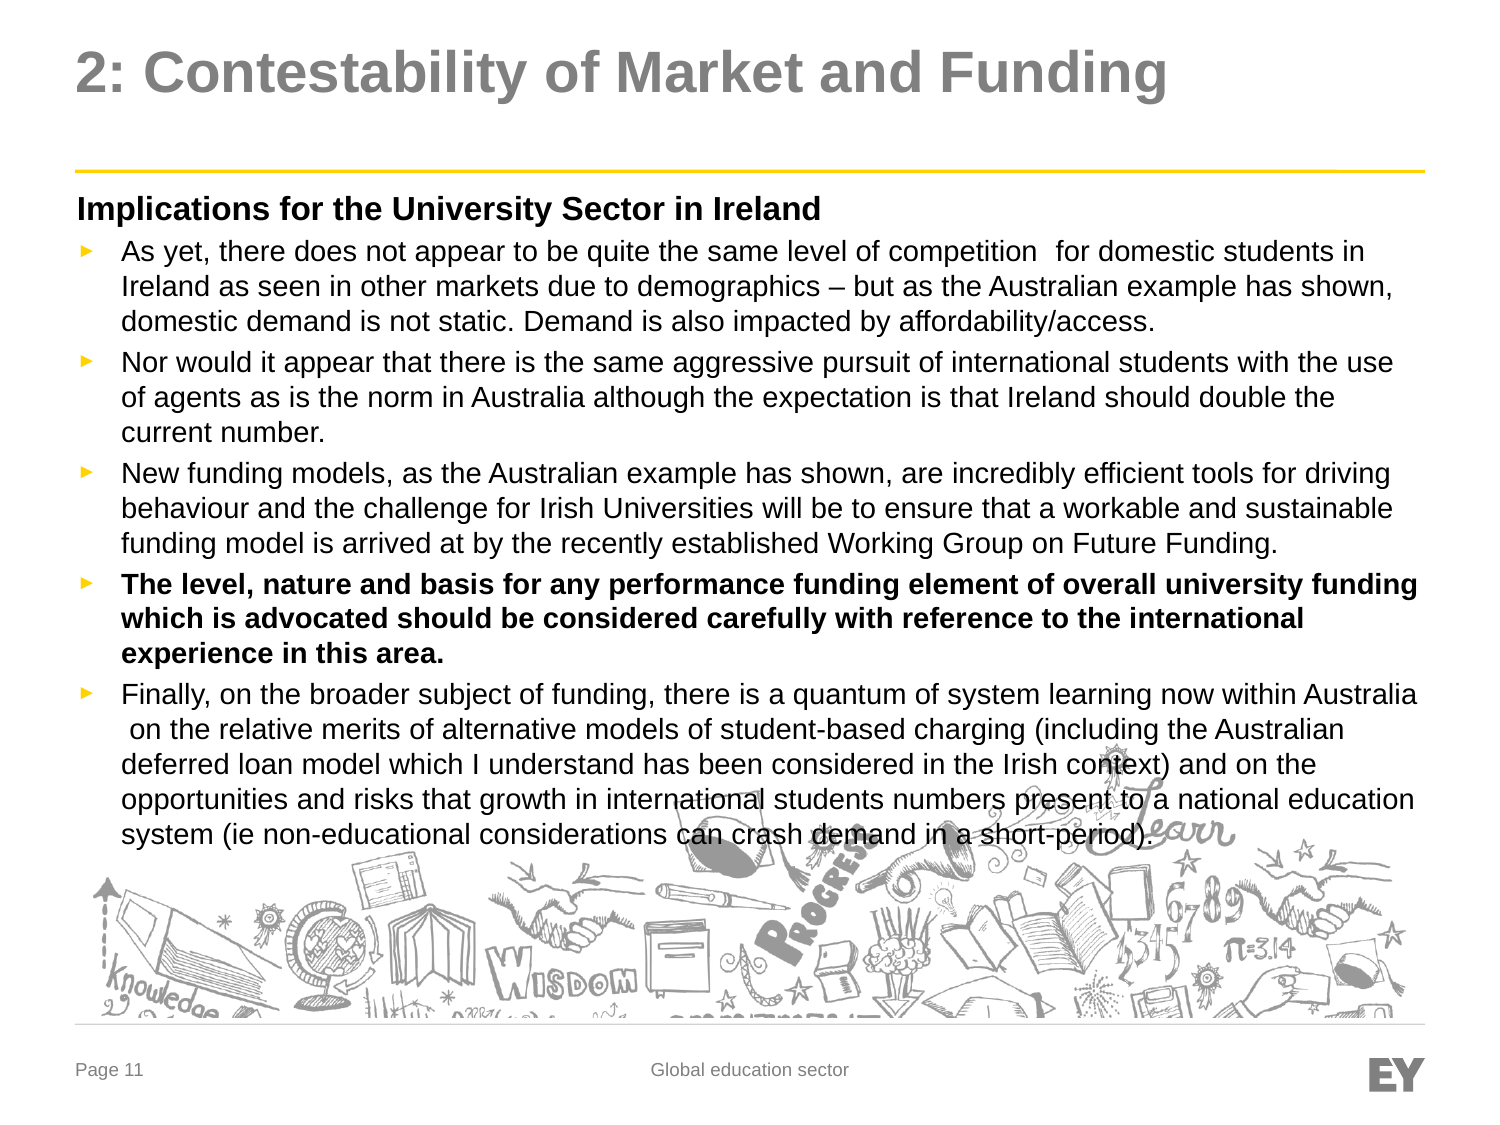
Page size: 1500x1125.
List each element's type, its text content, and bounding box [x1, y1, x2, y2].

title 2: Contestability of Market and Funding [75, 45, 1425, 170]
list Implications for the University Sector in Ireland As yet, there does not appear to be quite the same level of competition for domestic students in Ireland as seen in other markets due to demographics – but as the Australian example has shown, domestic demand is not static. Demand is also impacted by affordability/access. Nor would it appear that there is the same aggressive pursuit of international students with the use of agents as is the norm in Australia although the expectation is that Ireland should double the current number. New funding models, as the Australian example has shown, are incredibly efficient tools for driving behaviour and the challenge for Irish Universities will be to ensure that a workable and sustainable funding model is arrived at by the recently established Working Group on Future Funding. The level, nature and basis for any performance funding element of overall university funding which is advocated should be considered carefully with reference to the international experience in this area. Finally, on the broader subject of funding, there is a quantum of system learning now within Australia on the relative merits of alternative models of student-based charging (including the Australian deferred loan model which I understand has been considered in the Irish context) and on the opportunities and risks that growth in international students numbers present to a national education system (ie non-educational considerations can crash demand in a short-period). [76, 186, 1427, 743]
picture [78, 743, 1426, 1018]
